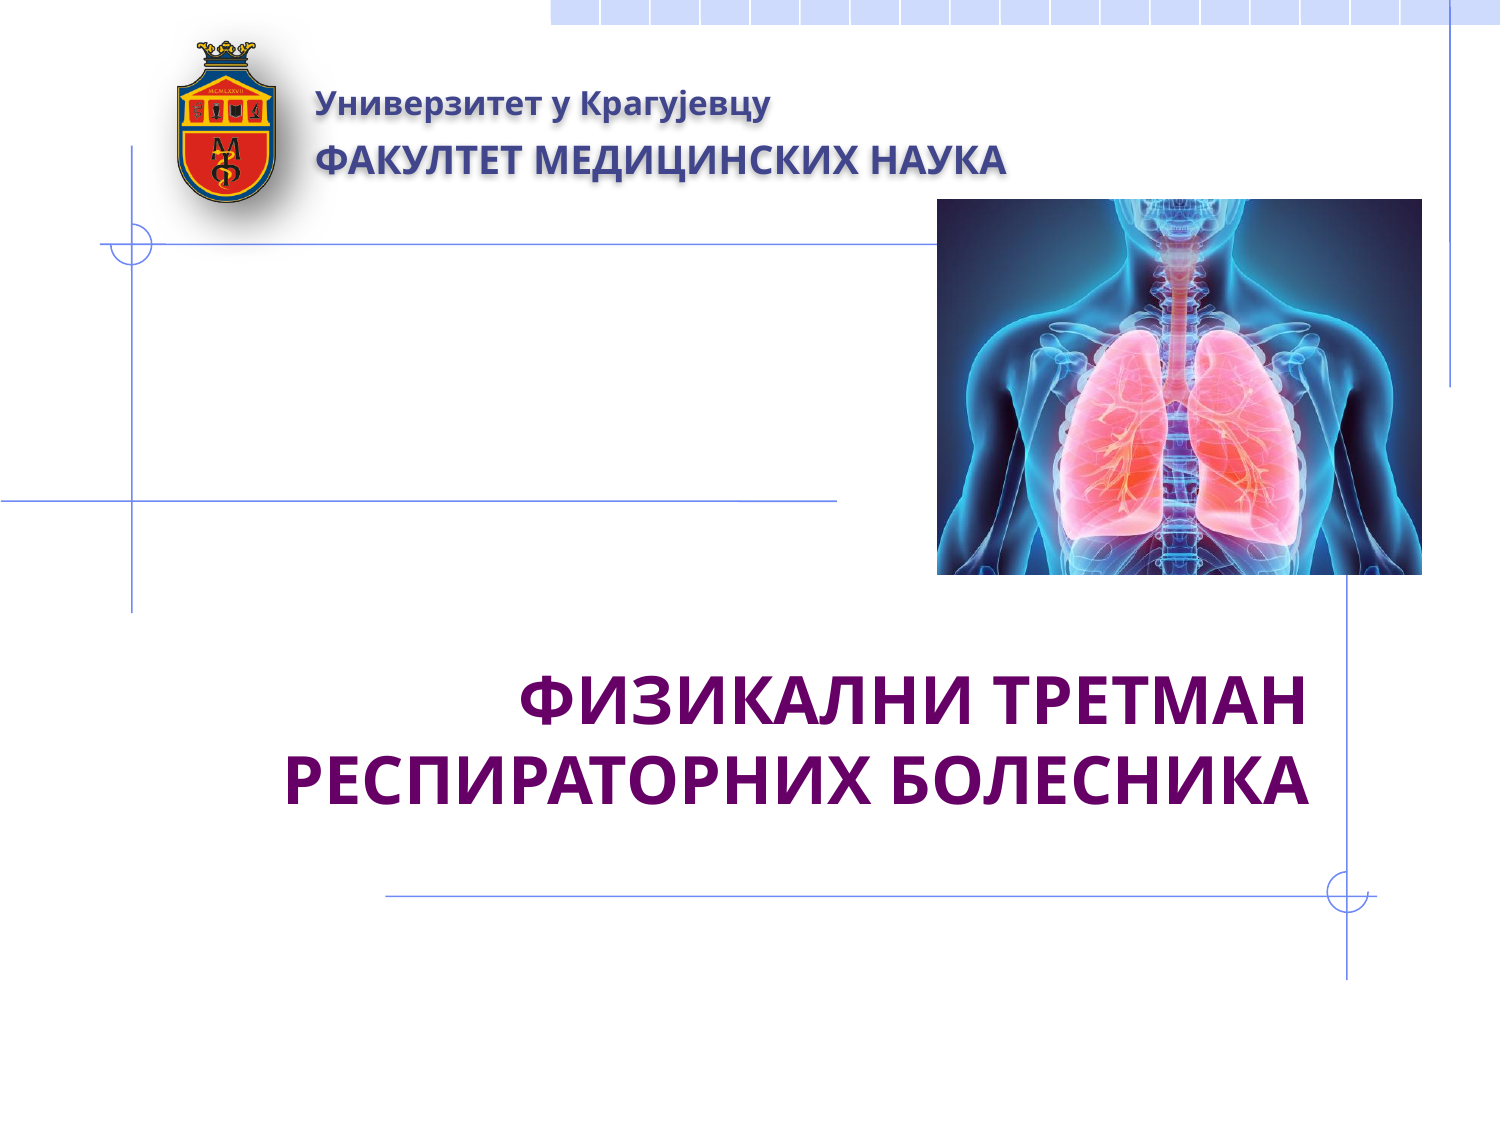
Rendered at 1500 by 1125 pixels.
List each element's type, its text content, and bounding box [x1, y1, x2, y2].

picture [937, 199, 1422, 576]
text_box Универзитет у Крaгујевцу ФАКУЛТЕТ МЕДИЦИНСКИХ НАУКА [304, 74, 1328, 190]
picture [162, 36, 288, 207]
title ФИЗИКАЛНИ ТРЕТМАН РЕСПИРАТОРНИХ БОЛЕСНИКА [149, 637, 1326, 826]
